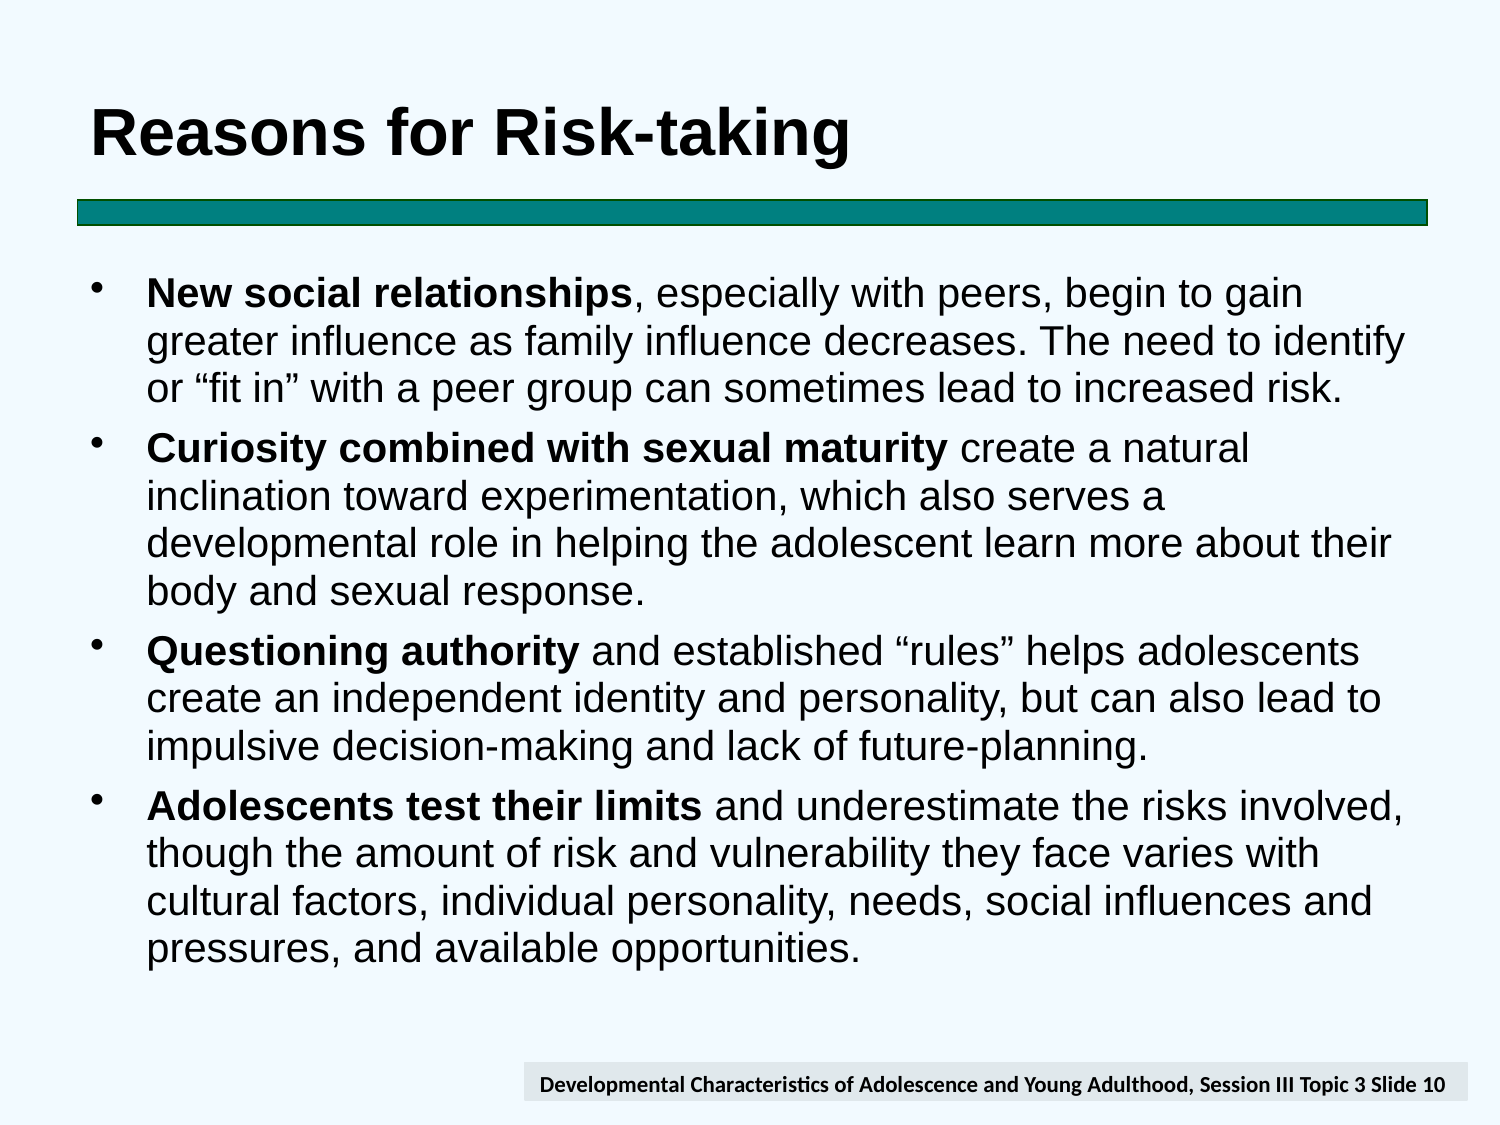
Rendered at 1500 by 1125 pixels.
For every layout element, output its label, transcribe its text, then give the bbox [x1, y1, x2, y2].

title Reasons for Risk-taking [75, 41, 1425, 229]
list New social relationships, especially with peers, begin to gain greater influence as family influence decreases. The need to identify or “fit in” with a peer group can sometimes lead to increased risk. Curiosity combined with sexual maturity create a natural inclination toward experimentation, which also serves a developmental role in helping the adolescent learn more about their body and sexual response. Questioning authority and established “rules” helps adolescents create an independent identity and personality, but can also lead to impulsive decision-making and lack of future-planning. Adolescents test their limits and underestimate the risks involved, though the amount of risk and vulnerability they face varies with cultural factors, individual personality, needs, social influences and pressures, and available opportunities. [75, 262, 1425, 1005]
text_box Developmental Characteristics of Adolescence and Young Adulthood, Session III Topic 3 Slide 10 [524, 1062, 1467, 1100]
